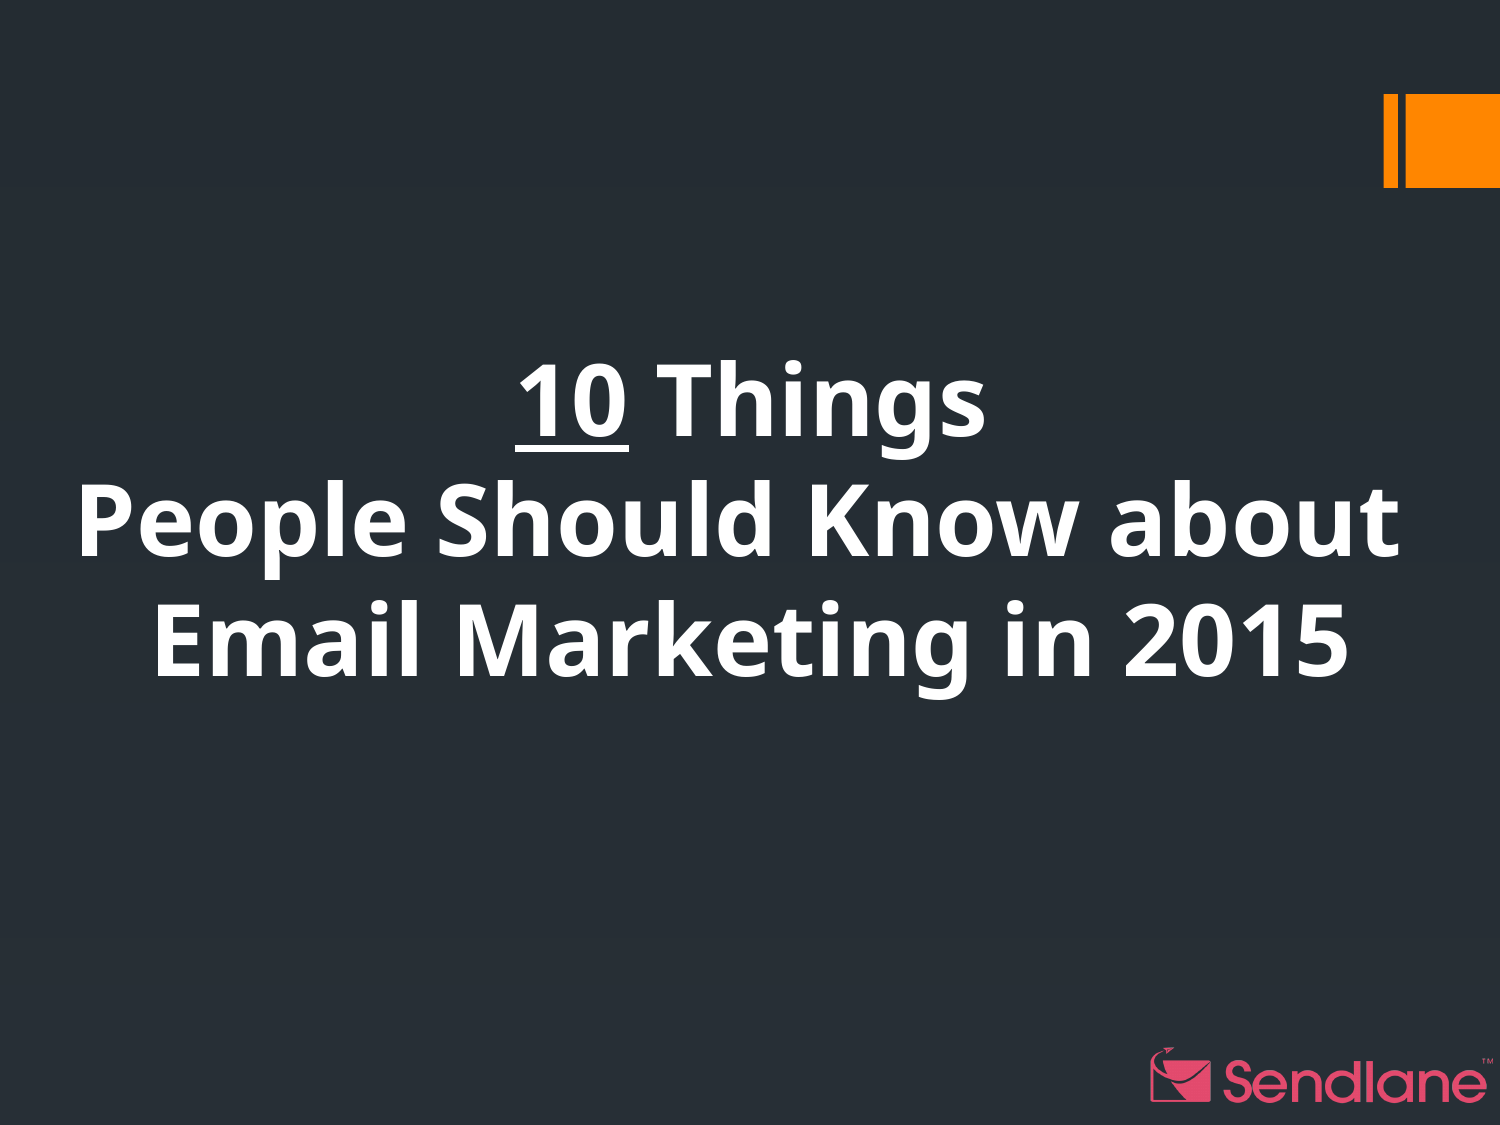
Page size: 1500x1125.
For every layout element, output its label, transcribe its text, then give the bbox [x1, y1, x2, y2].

picture [1145, 1022, 1498, 1125]
title 10 Things People Should Know about Email Marketing in 2015 [1, 302, 1500, 705]
